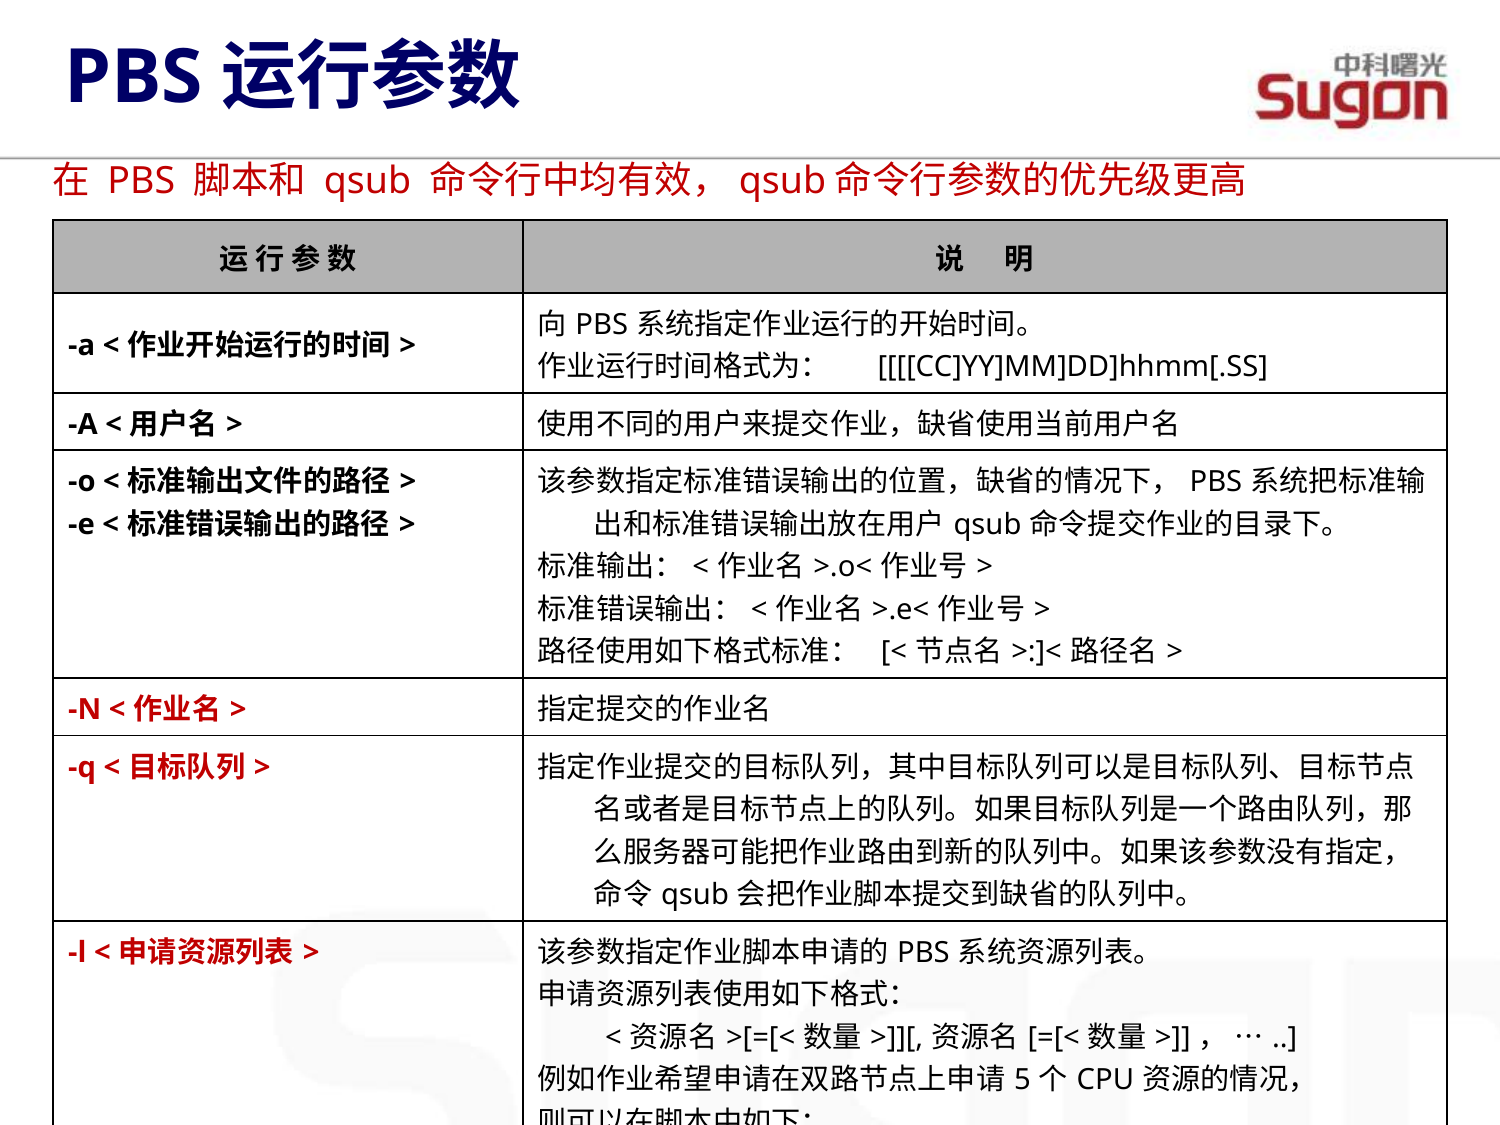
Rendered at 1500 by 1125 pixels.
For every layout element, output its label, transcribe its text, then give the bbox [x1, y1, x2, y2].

text_box PBS运行参数 [49, 18, 1400, 126]
table_cell 指定提交的作业名 [524, 679, 1446, 735]
table_cell -N <作业名> [54, 679, 522, 735]
table_header 说 明 [524, 221, 1446, 292]
table_cell 向PBS系统指定作业运行的开始时间。 作业运行时间格式为： [[[[CC]YY]MM]DD]hhmm[.SS] [524, 294, 1446, 392]
table_cell -A <用户名> [54, 394, 522, 449]
table_cell 该参数指定作业脚本申请的PBS系统资源列表。 申请资源列表使用如下格式： <资源名>[=[<数量>]][,资源名[=[<数量>]]， …..] 例如作业希望申请在双路节点上申请5个CPU资源的情况， 则可以在脚本中如下： #PBS –l nodes=2:ppn=2+1:ppn=1 [524, 922, 1446, 1125]
table_cell 指定作业提交的目标队列，其中目标队列可以是目标队列、目标节点名或者是目标节点上的队列。如果目标队列是一个路由队列，那么服务器可能把作业路由到新的队列中。如果该参数没有指定，命令qsub会把作业脚本提交到缺省的队列中。 [524, 736, 1446, 920]
text_box 在 PBS 脚本和 qsub 命令行中均有效，qsub命令行参数的优先级更高 [37, 148, 1263, 209]
table_cell 使用不同的用户来提交作业，缺省使用当前用户名 [524, 394, 1446, 449]
table_cell -l <申请资源列表> [54, 922, 522, 1125]
table_cell 该参数指定标准错误输出的位置，缺省的情况下，PBS系统把标准输出和标准错误输出放在用户qsub命令提交作业的目录下。 标准输出：<作业名>.o<作业号> 标准错误输出：<作业名>.e<作业号> 路径使用如下格式标准： [<节点名>:]<路径名> [524, 451, 1446, 677]
table_header 运 行 参 数 [54, 221, 522, 292]
table_cell -o <标准输出文件的路径> -e <标准错误输出的路径> [54, 451, 522, 677]
picture [0, 0, 1500, 1125]
table_cell -a <作业开始运行的时间> [54, 294, 522, 392]
table_cell -q <目标队列> [54, 736, 522, 920]
